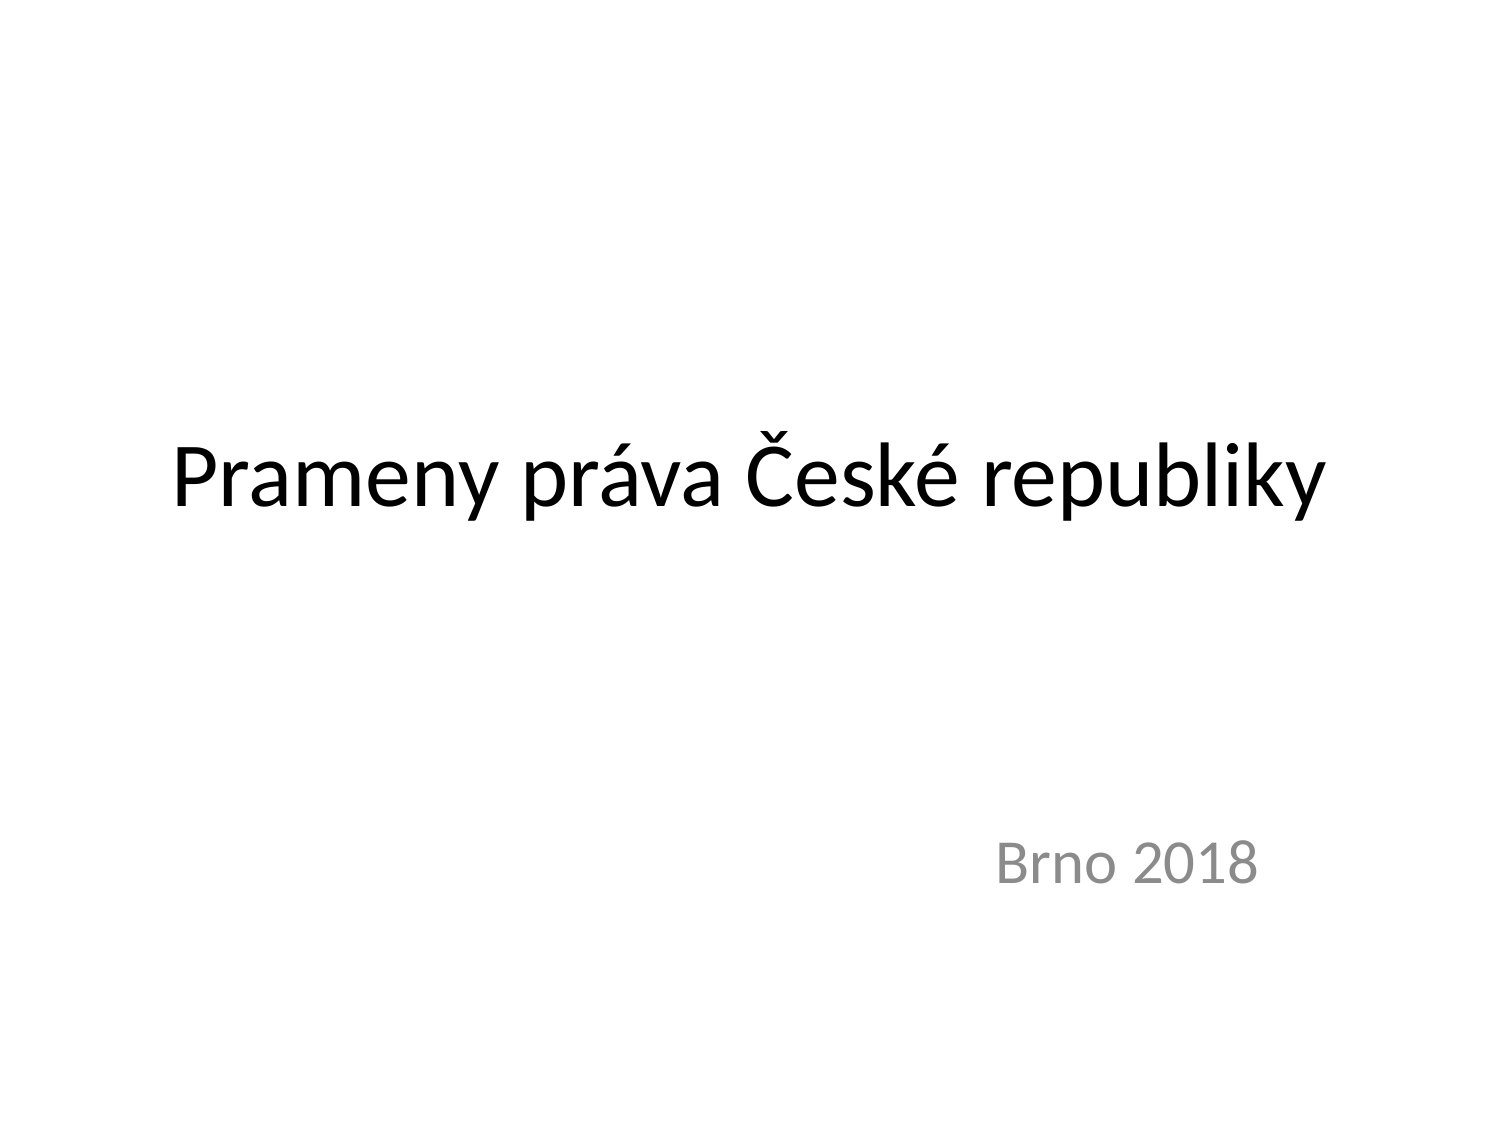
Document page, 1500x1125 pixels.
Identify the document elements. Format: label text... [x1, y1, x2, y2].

subtitle Brno 2018 [225, 637, 1275, 925]
title Prameny práva České republiky [112, 349, 1388, 591]
